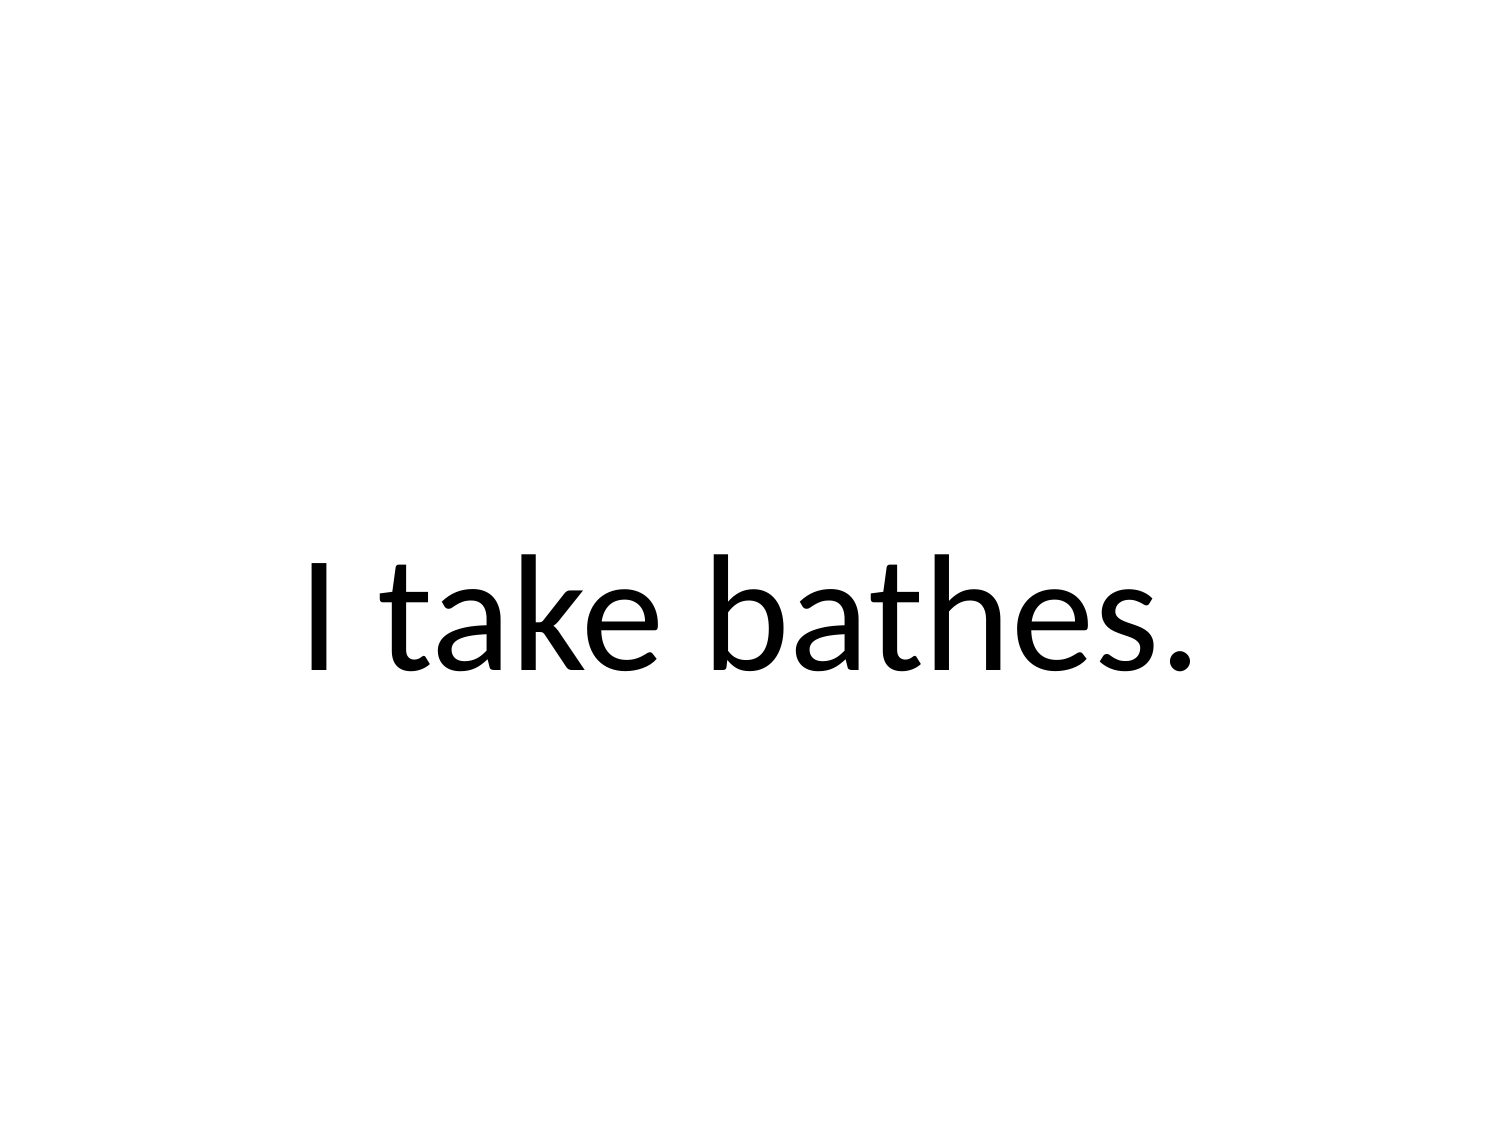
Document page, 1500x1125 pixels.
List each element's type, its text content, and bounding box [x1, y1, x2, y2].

list I take bathes. [75, 262, 1425, 1005]
